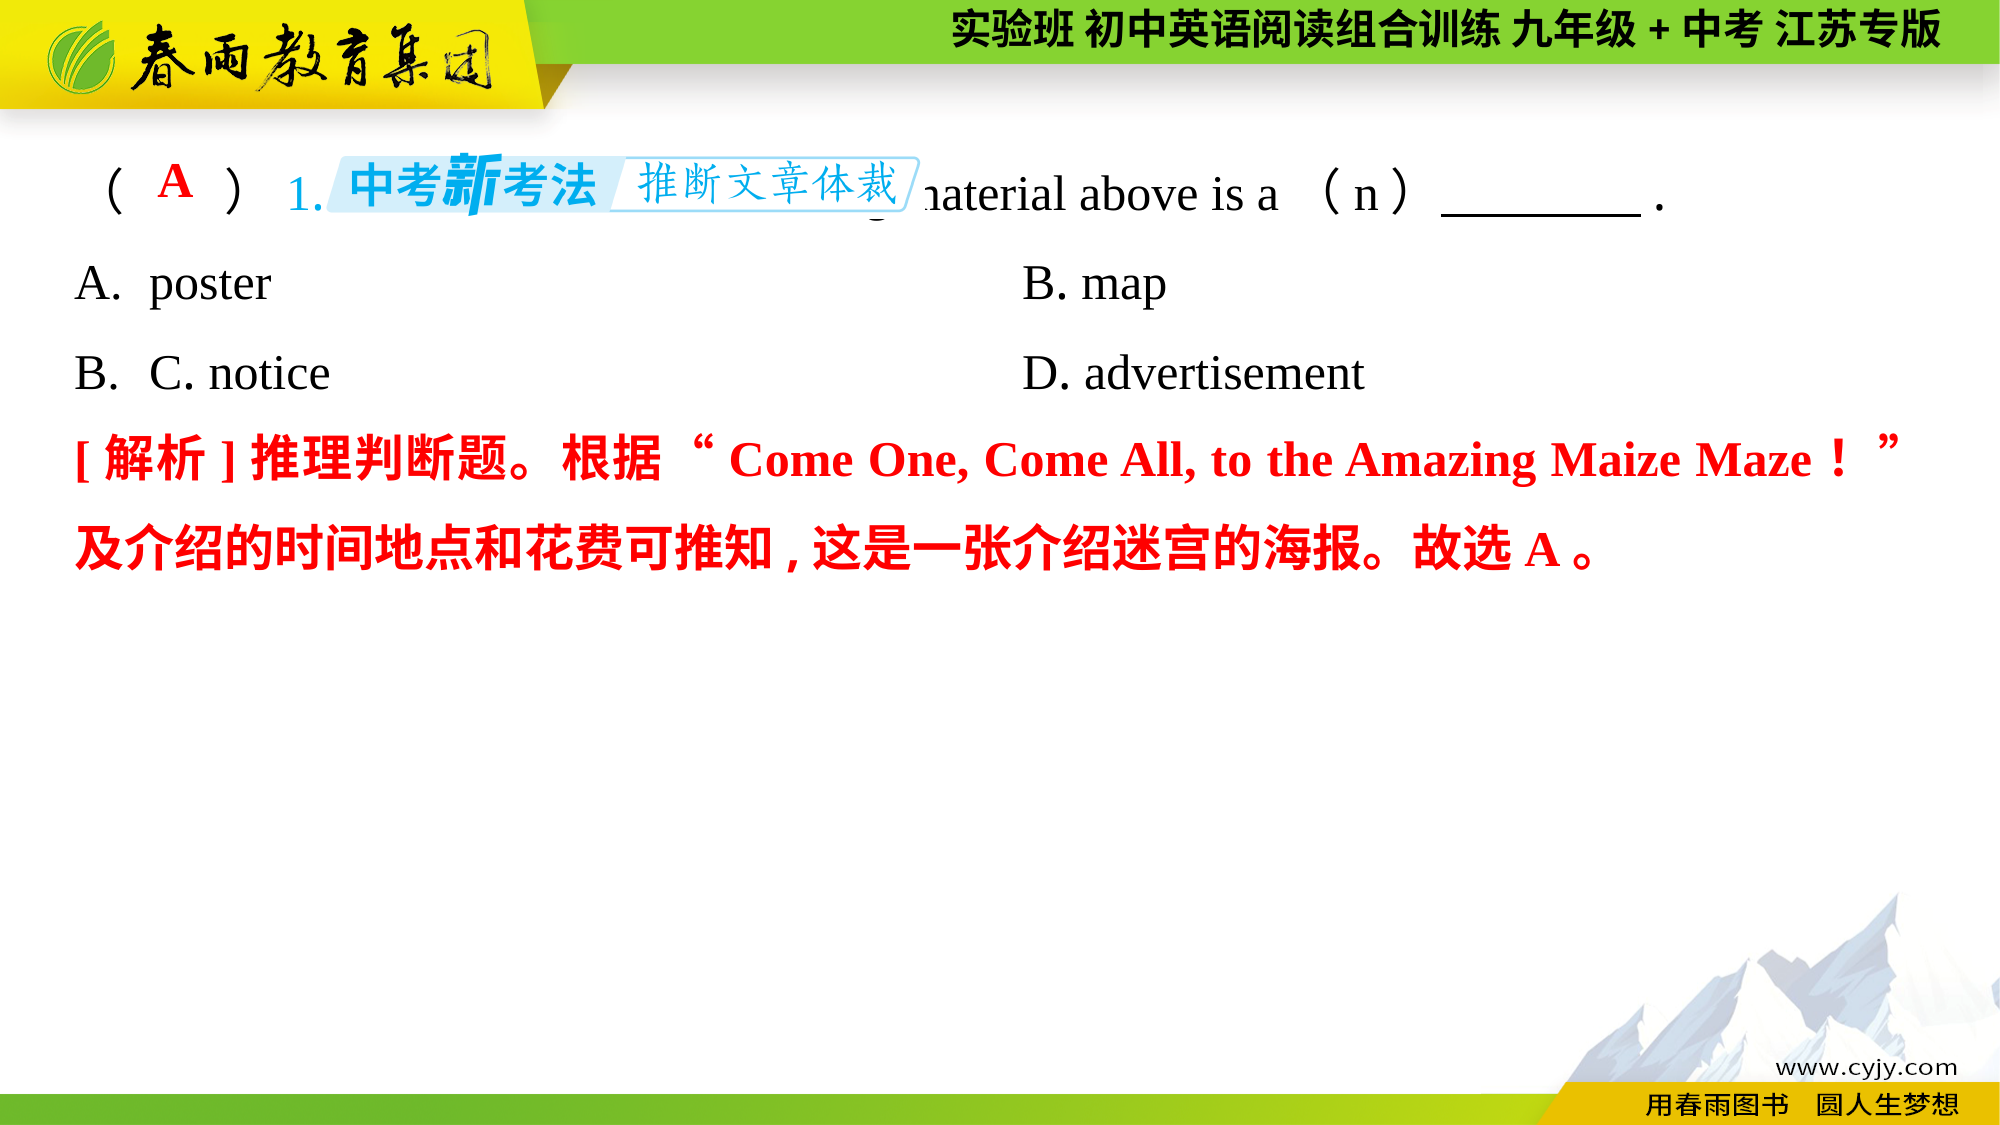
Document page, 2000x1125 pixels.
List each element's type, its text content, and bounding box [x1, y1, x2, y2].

text_box A [142, 140, 209, 216]
text_box [解析]推理判断题。根据“Come One, Come All, to the Amazing Maize Maze！”及介绍的时间地点和花费可推知,这是一张介绍迷宫的海报。故选A。 [59, 388, 1944, 584]
list （ ）1. The reading material above is a（n） . poster B. map C. notice D. advertisement [59, 122, 1944, 388]
picture [0, 0, 2000, 1125]
